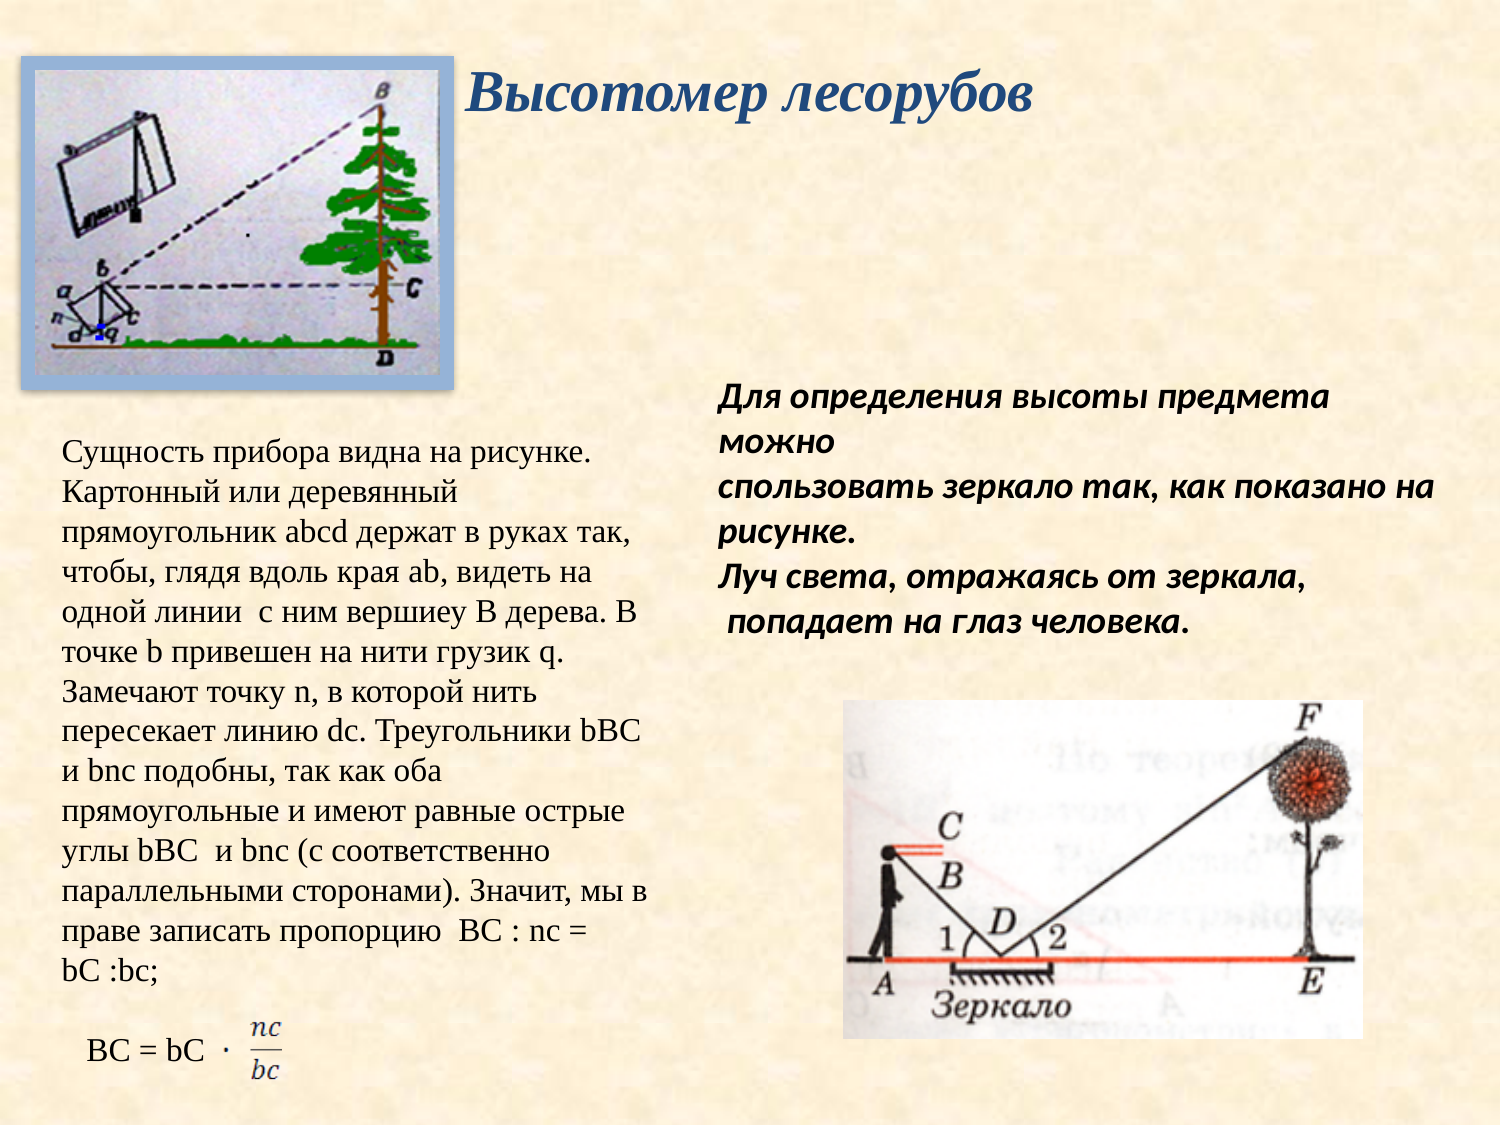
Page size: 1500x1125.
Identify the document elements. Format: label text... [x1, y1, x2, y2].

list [34, 70, 440, 376]
picture [0, 1, 1500, 1125]
text_box Для определения высоты предмета можно спользовать зеркало так, как показано на рисунке. Луч света, отражаясь от зеркала, попадает на глаз человека. [703, 363, 1453, 648]
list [843, 700, 1363, 1039]
title Высотомер лесорубов [75, 45, 1425, 233]
text_box Сущность прибора видна на рисунке. Картонный или деревянный прямоугольник abcd держат в руках так, чтобы, глядя вдоль края ab, видеть на одной линии с ним вершиеу В дерева. В точке b привешен на нити грузик q. Замечают точку n, в которой нить пересекает линию dc. Треугольники bBC и bnc подобны, так как оба прямоугольные и имеют равные острые углы bBC и bnc (с соответственно параллельными сторонами). Значит, мы в праве записать пропорцию ВС : nc = bC :bc; BC = bC [46, 421, 668, 1076]
